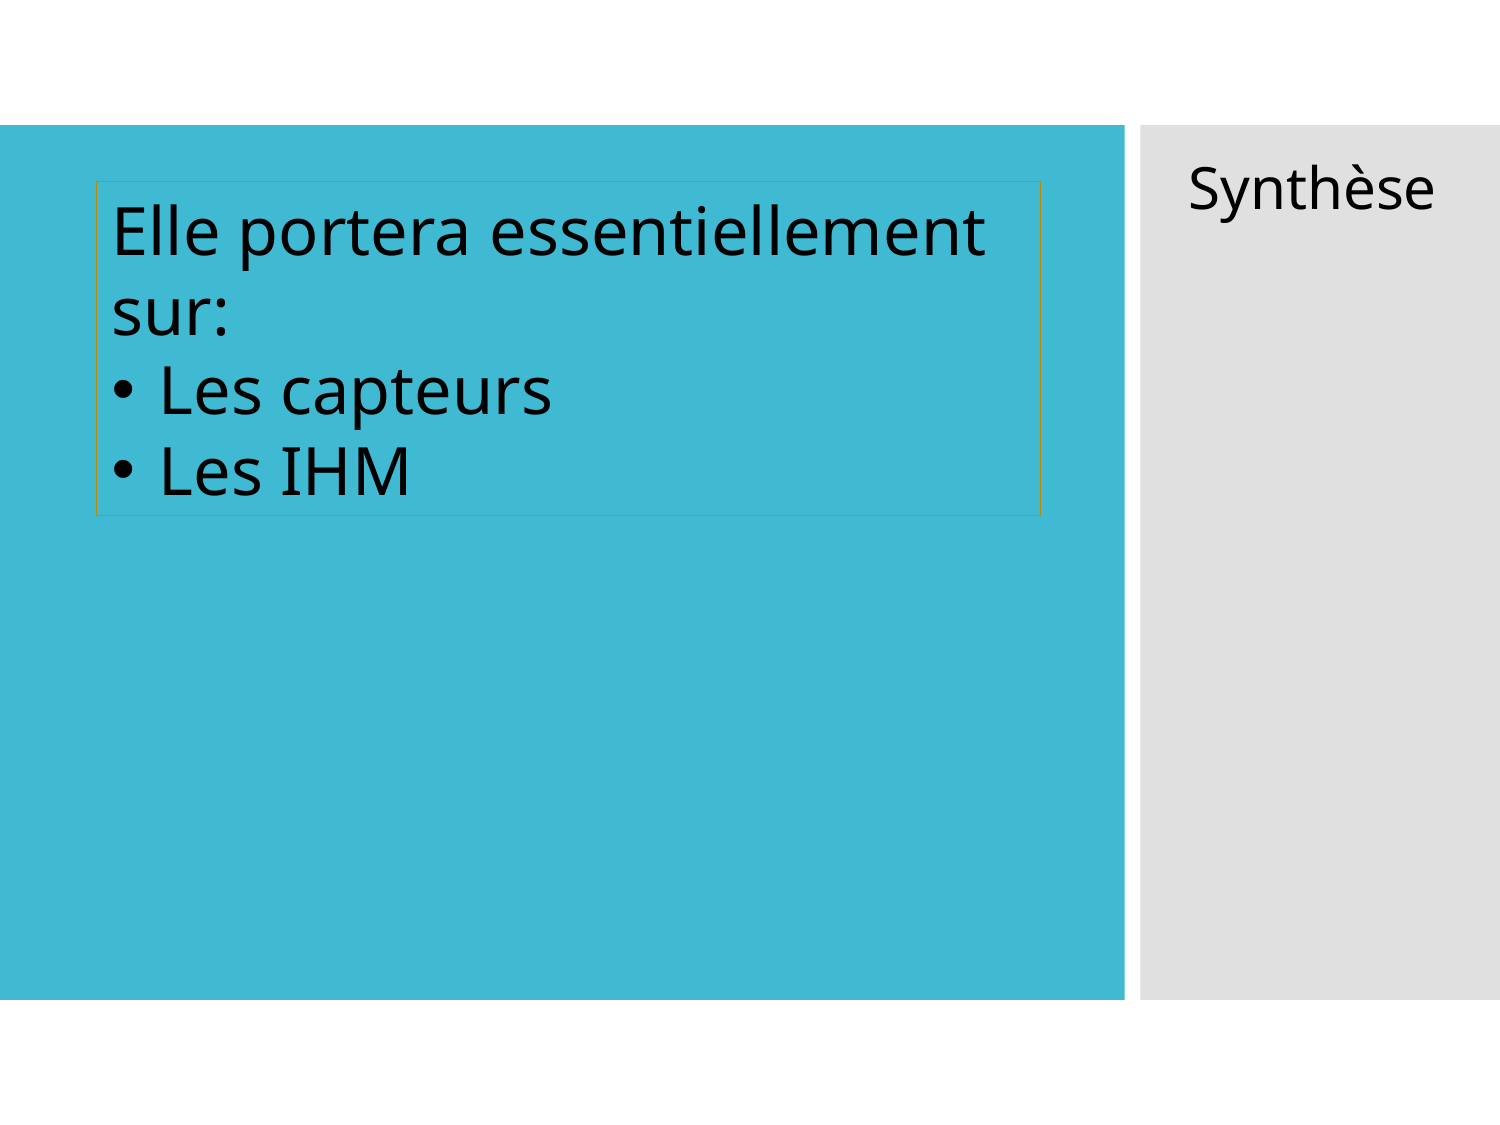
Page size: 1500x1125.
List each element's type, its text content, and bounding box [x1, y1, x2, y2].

text_box Elle portera essentiellement sur: Les capteurs Les IHM [96, 181, 1041, 516]
text_box Synthèse [1140, 143, 1500, 229]
